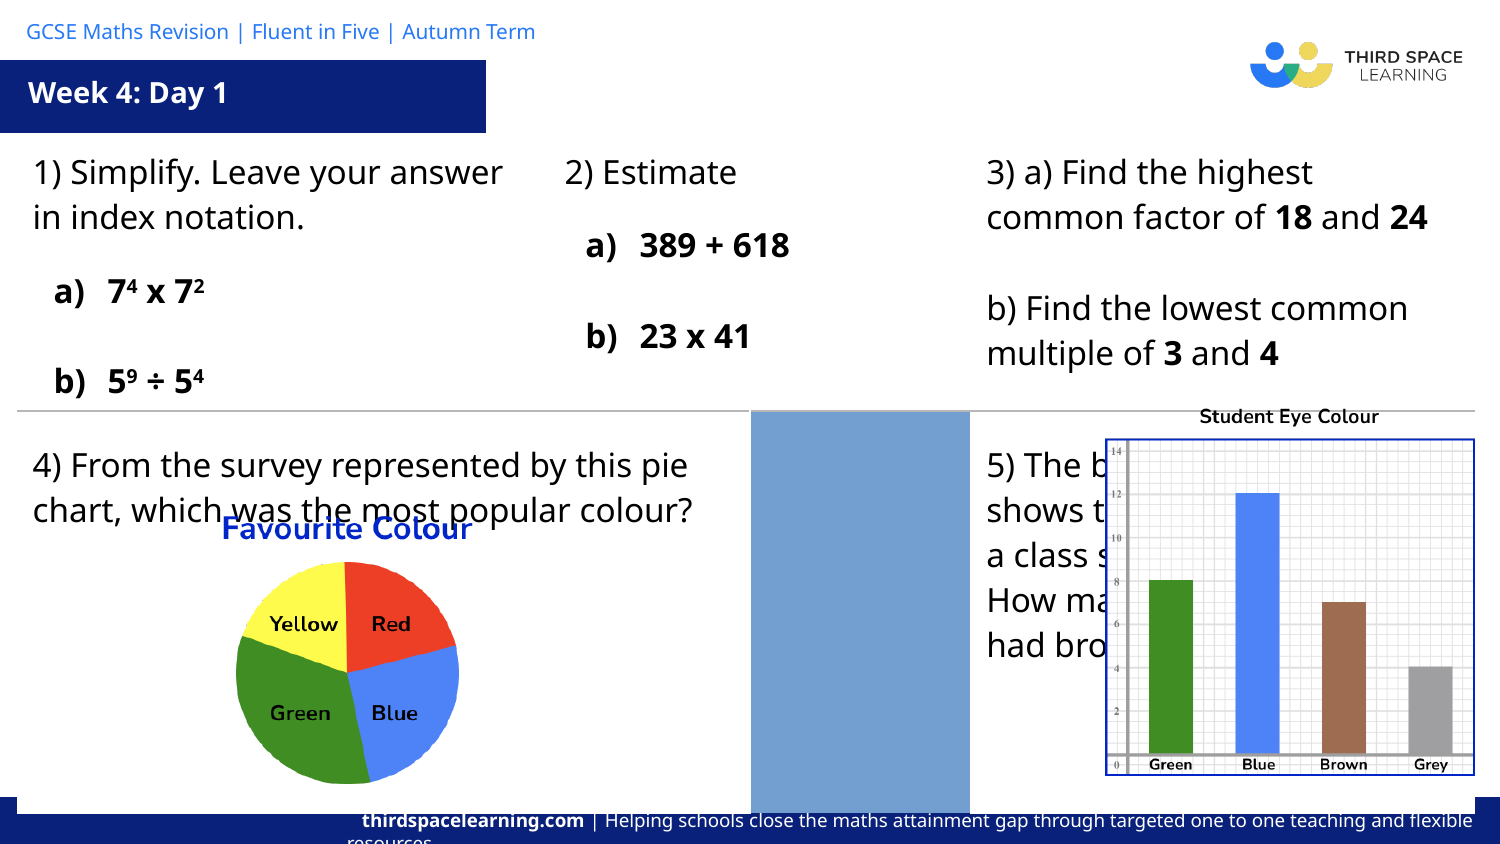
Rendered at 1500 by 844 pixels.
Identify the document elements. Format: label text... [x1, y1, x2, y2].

table_header 1) Simplify. Leave your answer in index notation. 74 x 72 59 ÷ 54 [19, 142, 549, 410]
table_cell 5) The bar chart shows the results of a class survey. How many students had brown eyes? [972, 412, 1474, 812]
picture [221, 508, 473, 785]
picture [1250, 33, 1465, 99]
table_header 3) a) Find the highest common factor of 18 and 24 b) Find the lowest common multiple of 3 and 4 [972, 142, 1474, 410]
table_header 2) Estimate 389 + 618 23 x 41 [550, 142, 970, 410]
picture [1104, 404, 1475, 776]
text_box Week 4: Day 1 [13, 59, 383, 125]
table_cell 4) From the survey represented by this pie chart, which was the most popular colour? [19, 412, 749, 812]
